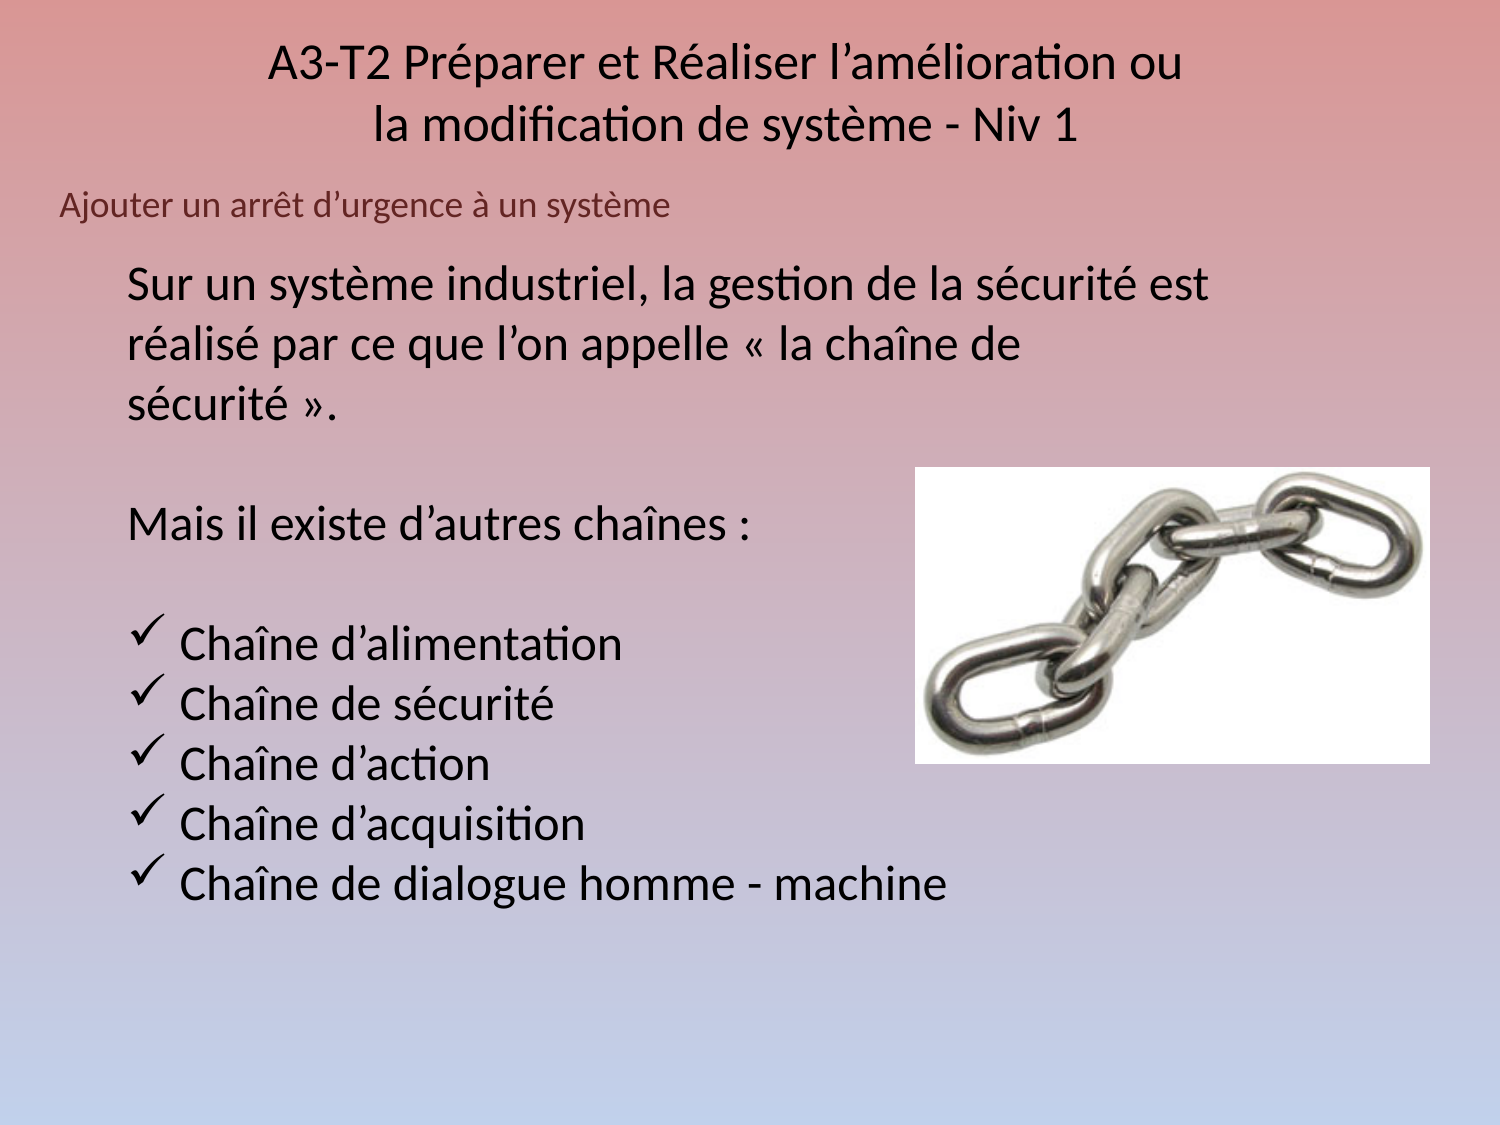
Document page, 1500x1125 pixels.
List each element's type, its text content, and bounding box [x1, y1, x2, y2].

text_box Ajouter un arrêt d’urgence à un système [44, 172, 687, 233]
text_box Sur un système industriel, la gestion de la sécurité est réalisé par ce que l’on appelle « la chaîne de sécurité ». Mais il existe d’autres chaînes : Chaîne d’alimentation Chaîne de sécurité Chaîne d’action Chaîne d’acquisition Chaîne de dialogue homme - machine [112, 243, 1235, 919]
picture [915, 467, 1431, 764]
text_box A3-T2 Préparer et Réaliser l’amélioration ou la modification de système - Niv 1 [242, 19, 1211, 161]
